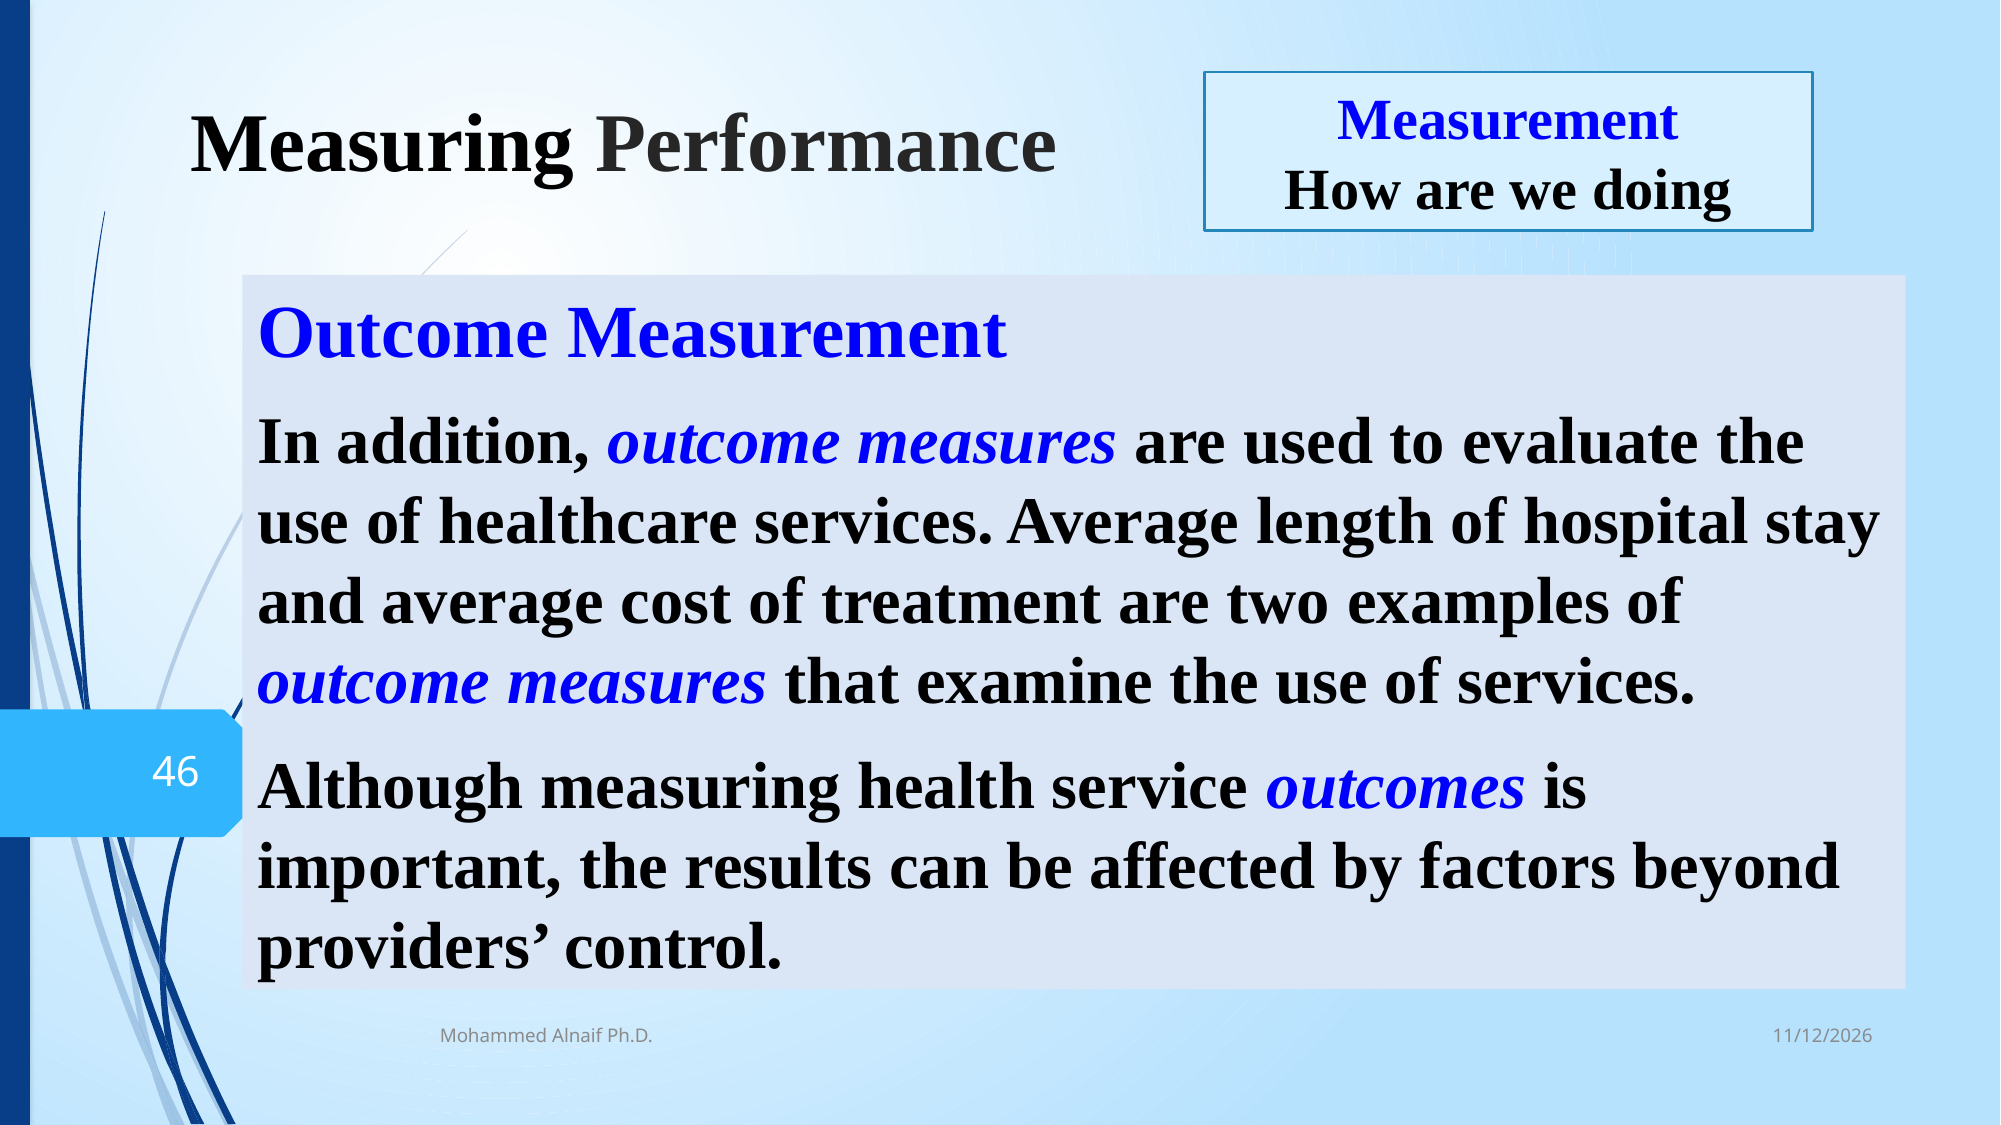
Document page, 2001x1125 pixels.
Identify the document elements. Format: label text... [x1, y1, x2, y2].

text_box Measurement How are we doing [1203, 71, 1814, 232]
slide_number 46 [87, 743, 216, 803]
footer Mohammed Alnaif Ph.D. [424, 1006, 1675, 1067]
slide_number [1699, 1005, 1888, 1067]
subtitle [86, 196, 1961, 1103]
text_box Outcome Measurement In addition, outcome measures are used to evaluate the use of healthcare services. Average length of hospital stay and average cost of treatment are two examples of outcome measures that examine the use of services. Although measuring health service outcomes is important, the results can be affected by factors beyond providers’ control. [242, 274, 1906, 990]
title Measuring Performance [175, 42, 1122, 196]
